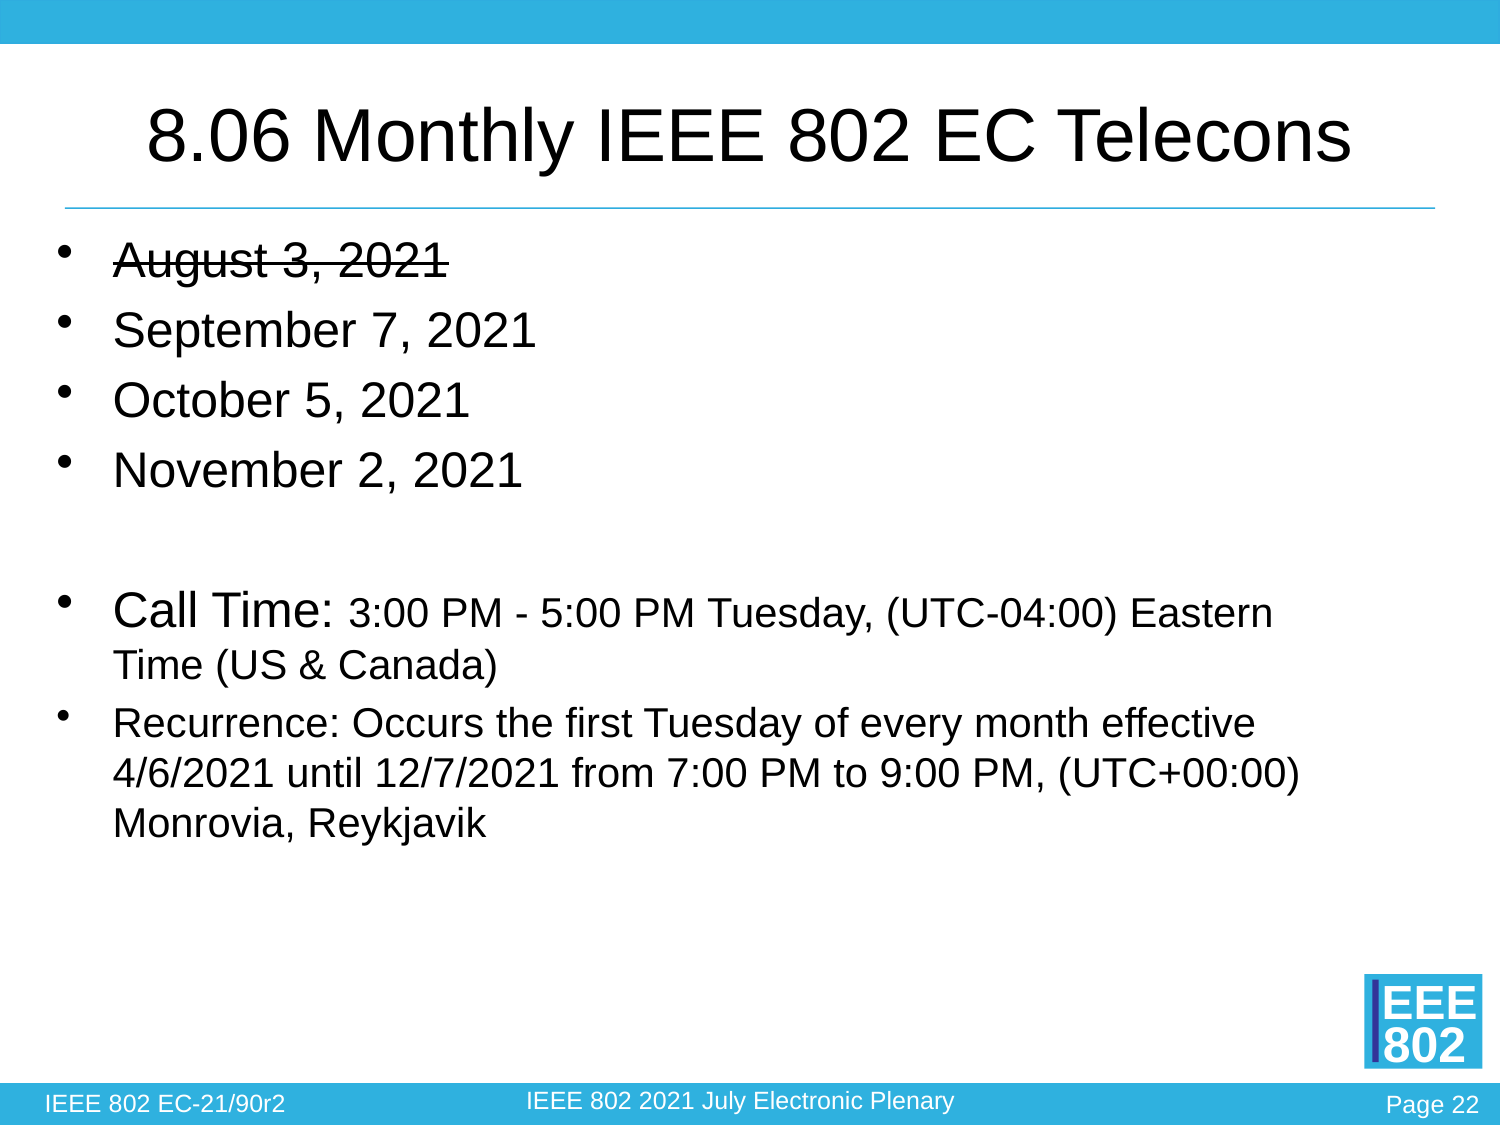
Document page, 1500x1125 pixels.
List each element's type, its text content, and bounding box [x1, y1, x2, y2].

footer IEEE 802 EC-21/90r2 [5, 1080, 325, 1125]
list August 3, 2021 September 7, 2021 October 5, 2021 November 2, 2021 Call Time: 3:00 PM - 5:00 PM Tuesday, (UTC-04:00) Eastern Time (US & Canada) Recurrence: Occurs the first Tuesday of every month effective 4/6/2021 until 12/7/2021 from 7:00 PM to 9:00 PM, (UTC+00:00) Monrovia, Reykjavik [41, 220, 1392, 1038]
title 8.06 Monthly IEEE 802 EC Telecons [75, 66, 1425, 197]
